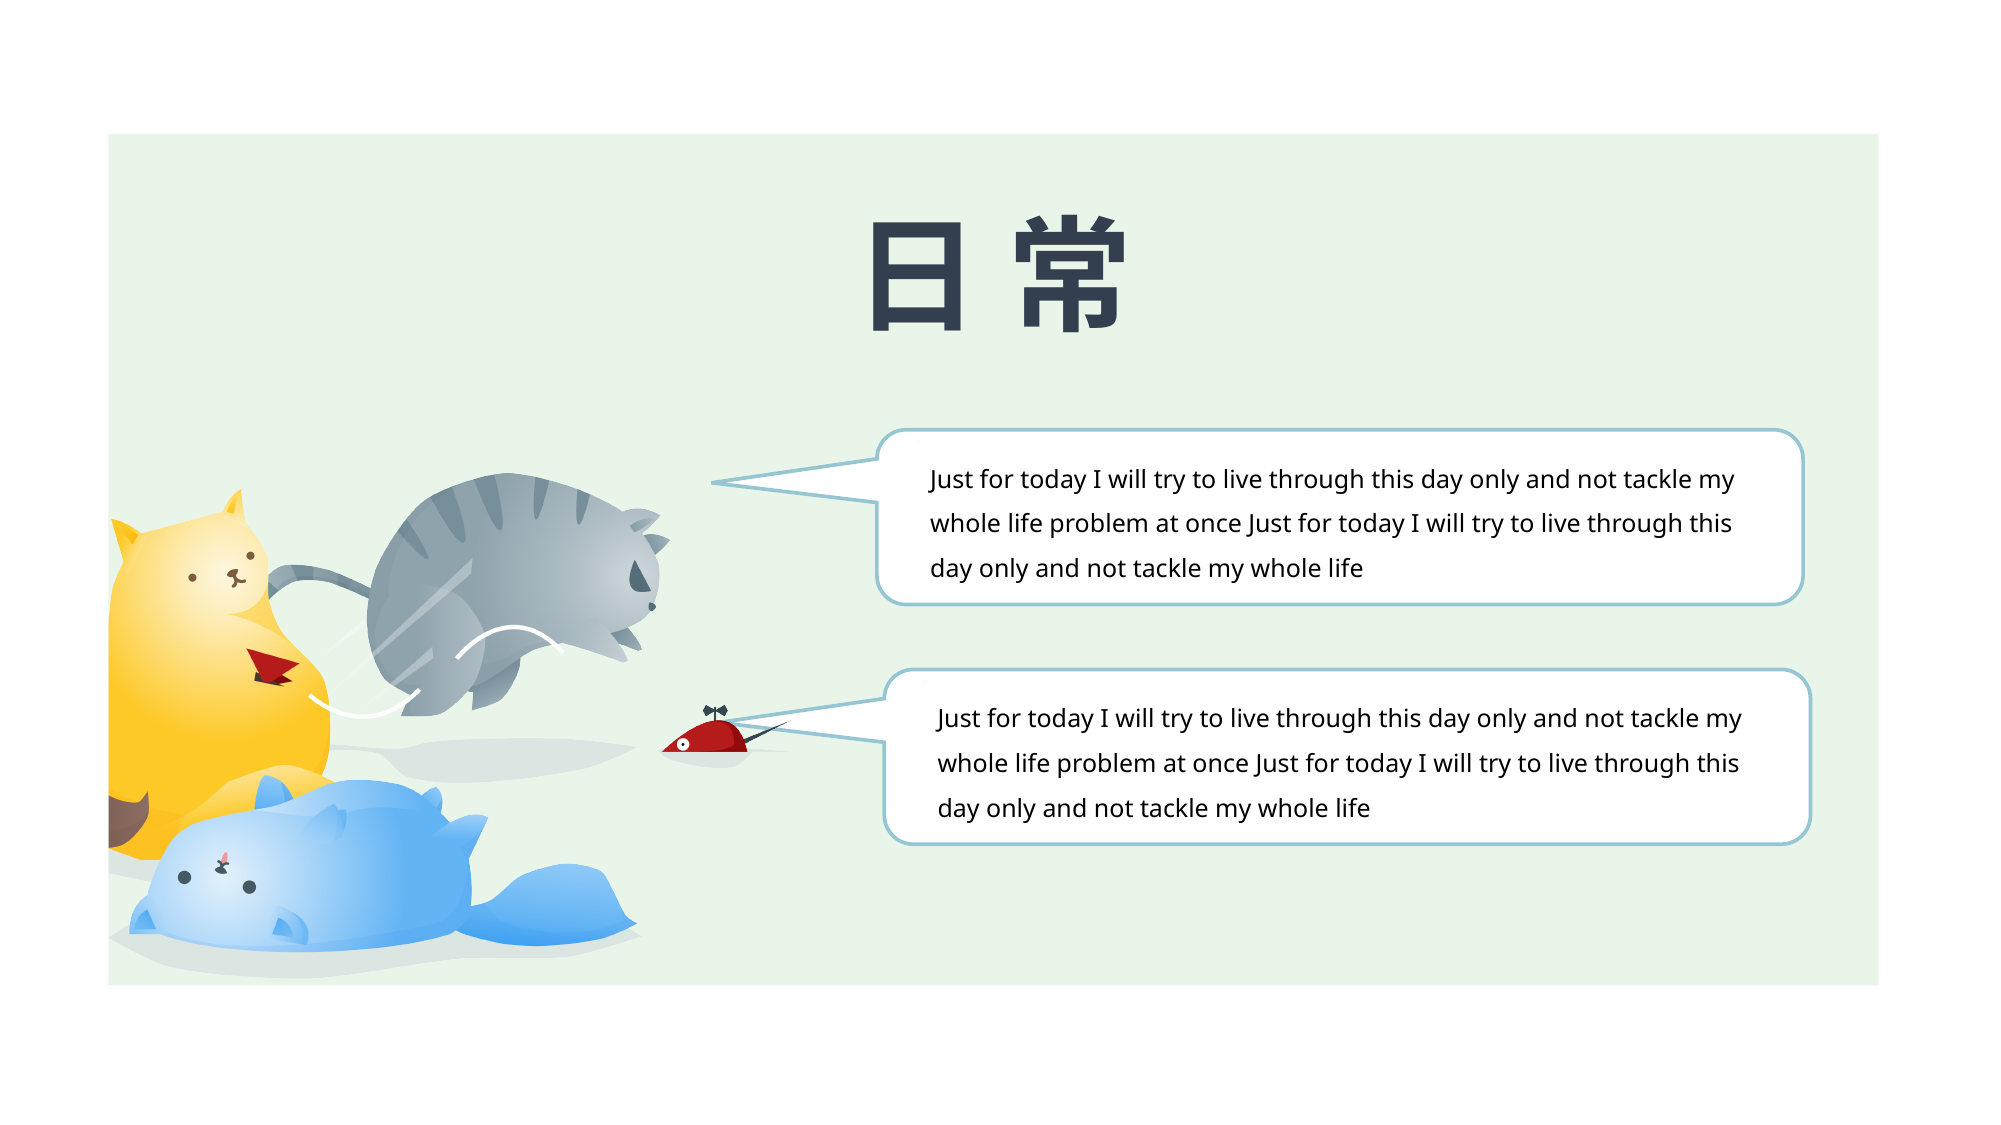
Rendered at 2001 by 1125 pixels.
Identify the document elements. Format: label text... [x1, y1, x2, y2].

text_box Just for today I will try to live through this day only and not tackle my whole life problem at once Just for today I will try to live through this day only and not tackle my whole life [922, 680, 1804, 830]
picture [108, 423, 802, 994]
text_box Just for today I will try to live through this day only and not tackle my whole life problem at once Just for today I will try to live through this day only and not tackle my whole life [915, 440, 1796, 591]
text_box [107, 133, 1879, 986]
text_box 日 常 [463, 189, 1523, 355]
text_box [802, 428, 1805, 606]
text_box [802, 668, 1812, 846]
